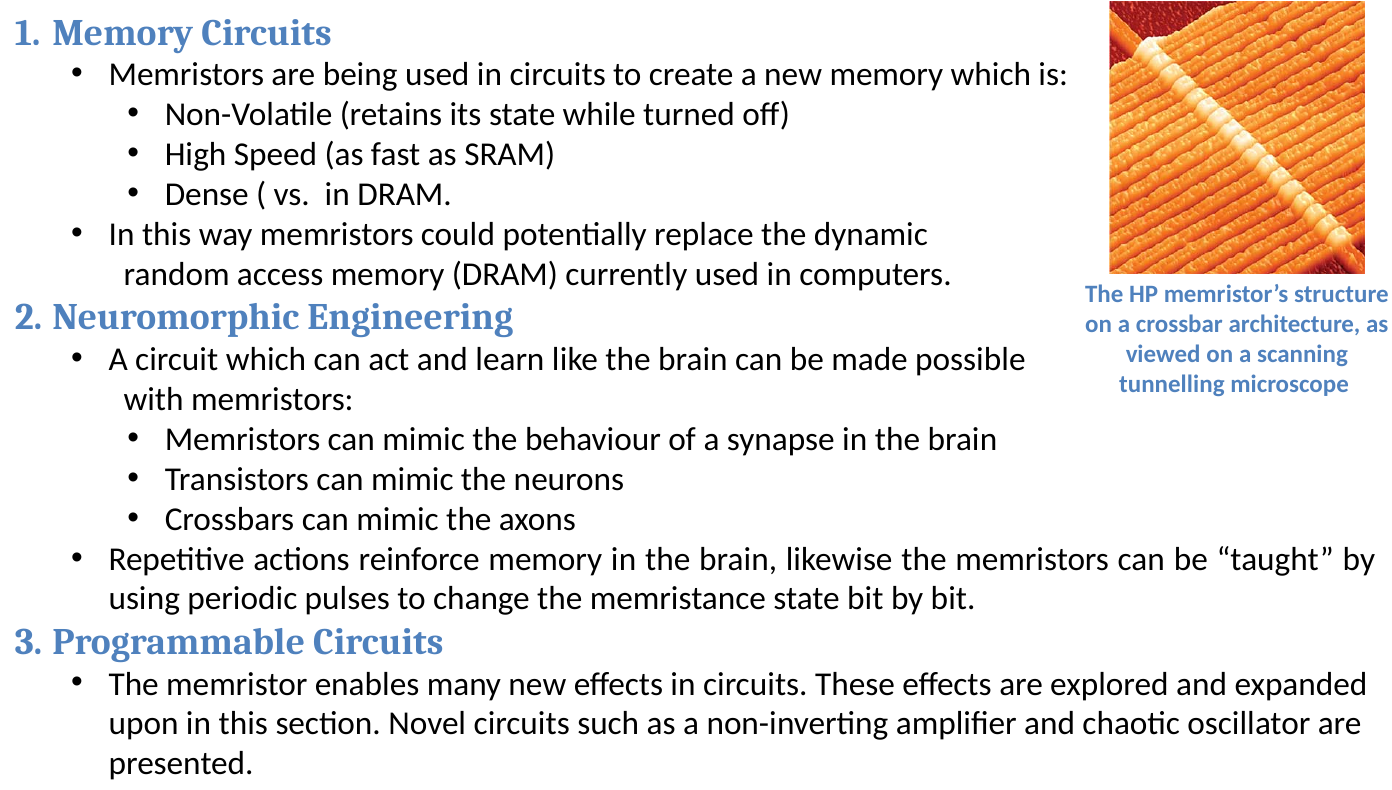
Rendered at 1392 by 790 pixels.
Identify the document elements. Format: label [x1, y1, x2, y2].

text_box [1061, 1, 1392, 408]
